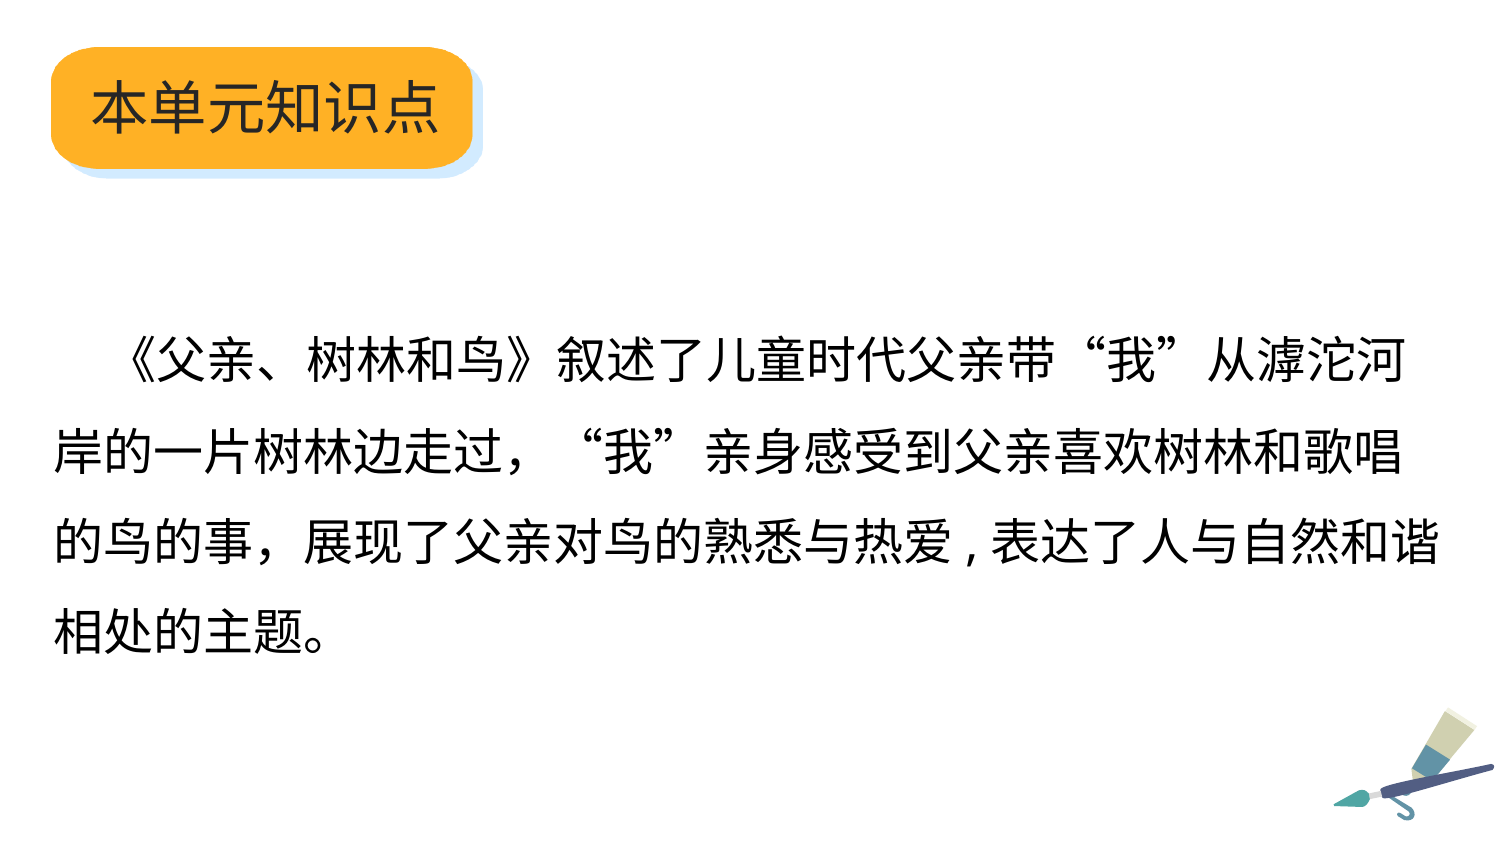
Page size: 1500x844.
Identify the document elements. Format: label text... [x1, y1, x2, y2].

text_box 《父亲、树林和鸟》叙述了儿童时代父亲带“我”从滹沱河岸的一片树林边走过，“我”亲身感受到父亲喜欢树林和歌唱的鸟的事，展现了父亲对鸟的熟悉与热爱,表达了人与自然和谐相处的主题。 [42, 279, 1458, 666]
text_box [1358, 708, 1481, 844]
picture [51, 47, 483, 179]
